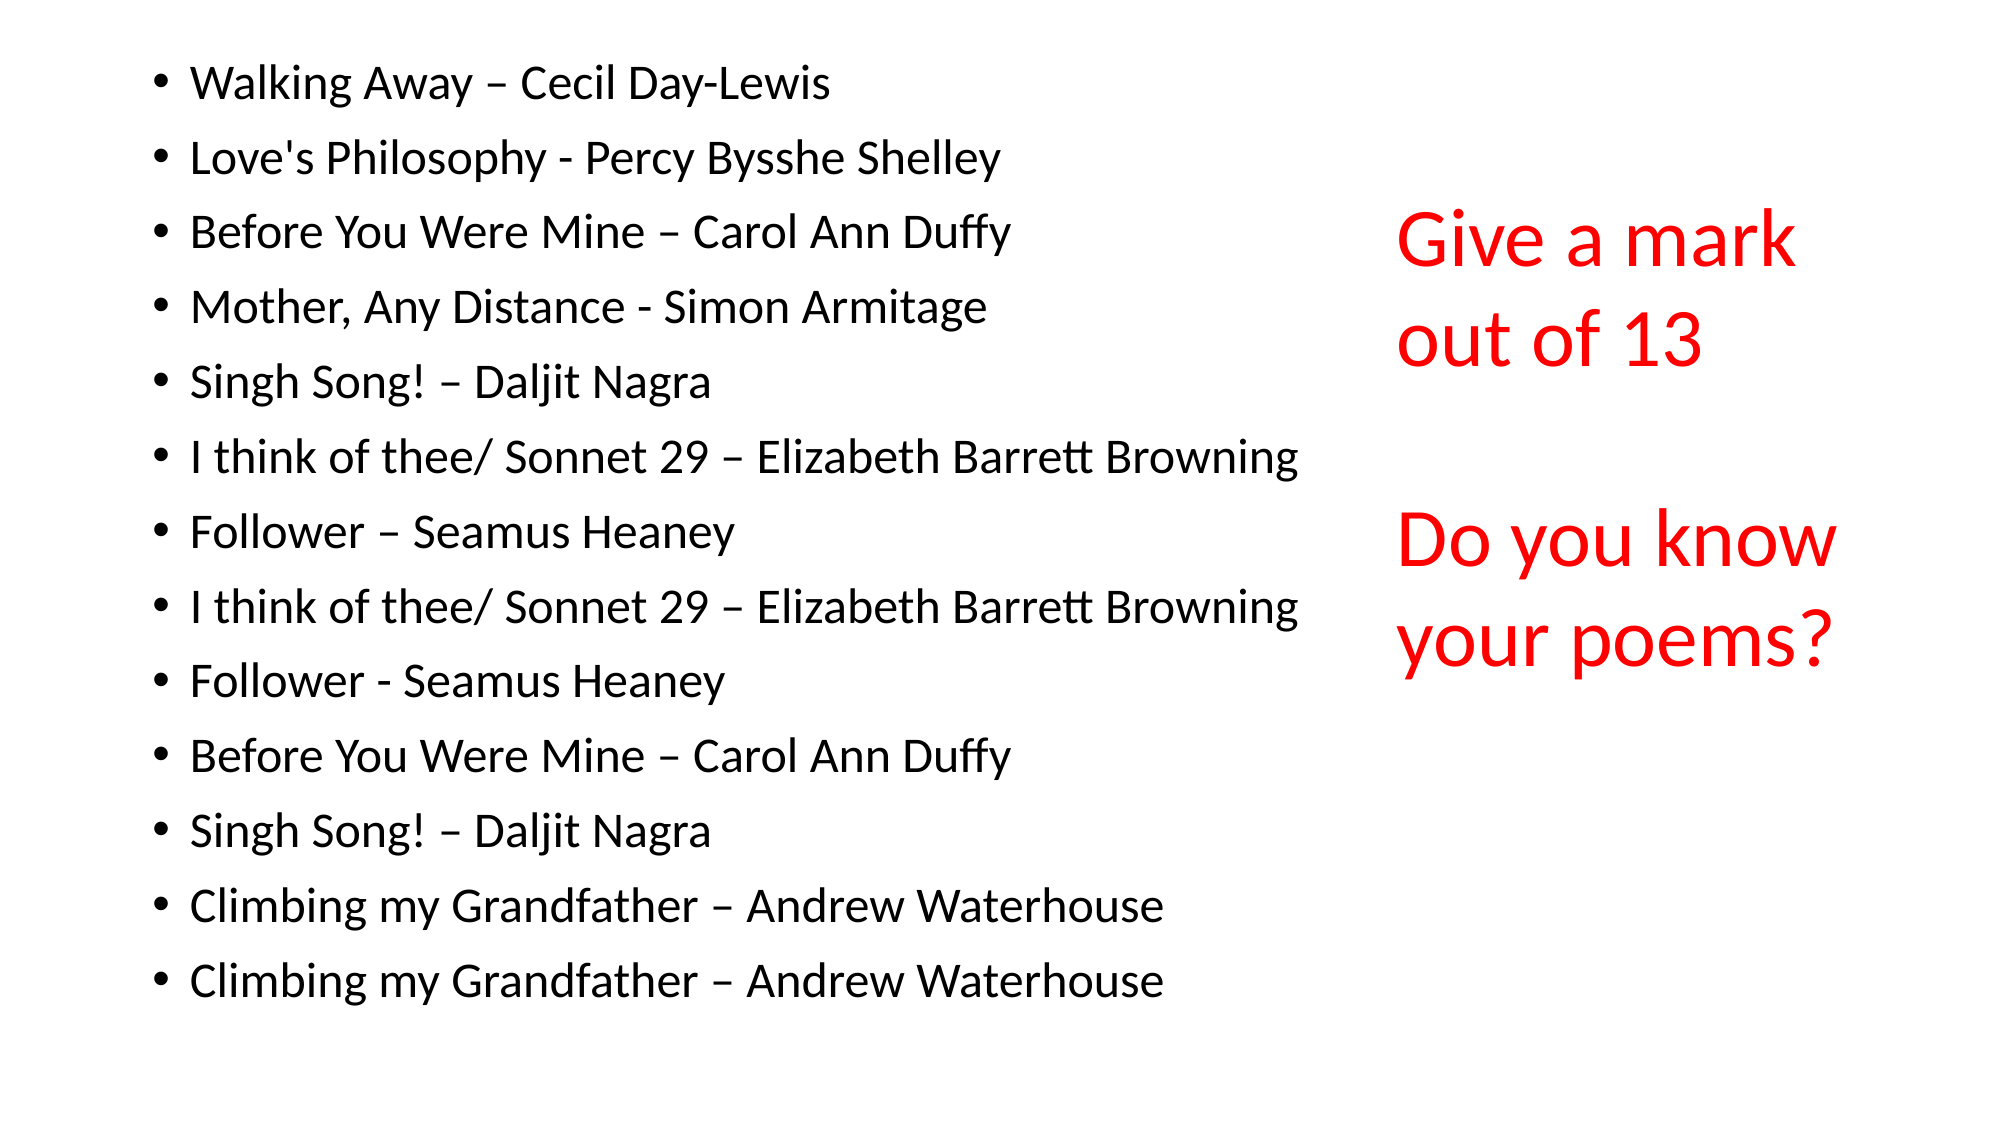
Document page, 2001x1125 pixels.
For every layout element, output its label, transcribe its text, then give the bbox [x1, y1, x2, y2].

list Walking Away – Cecil Day-Lewis Love's Philosophy - Percy Bysshe Shelley Before You Were Mine – Carol Ann Duffy Mother, Any Distance - Simon Armitage Singh Song! – Daljit Nagra I think of thee/ Sonnet 29 – Elizabeth Barrett Browning Follower – Seamus Heaney I think of thee/ Sonnet 29 – Elizabeth Barrett Browning Follower - Seamus Heaney Before You Were Mine – Carol Ann Duffy Singh Song! – Daljit Nagra Climbing my Grandfather – Andrew Waterhouse Climbing my Grandfather – Andrew Waterhouse [137, 48, 1863, 1087]
text_box Give a mark out of 13 Do you know your poems? [1382, 175, 1930, 691]
